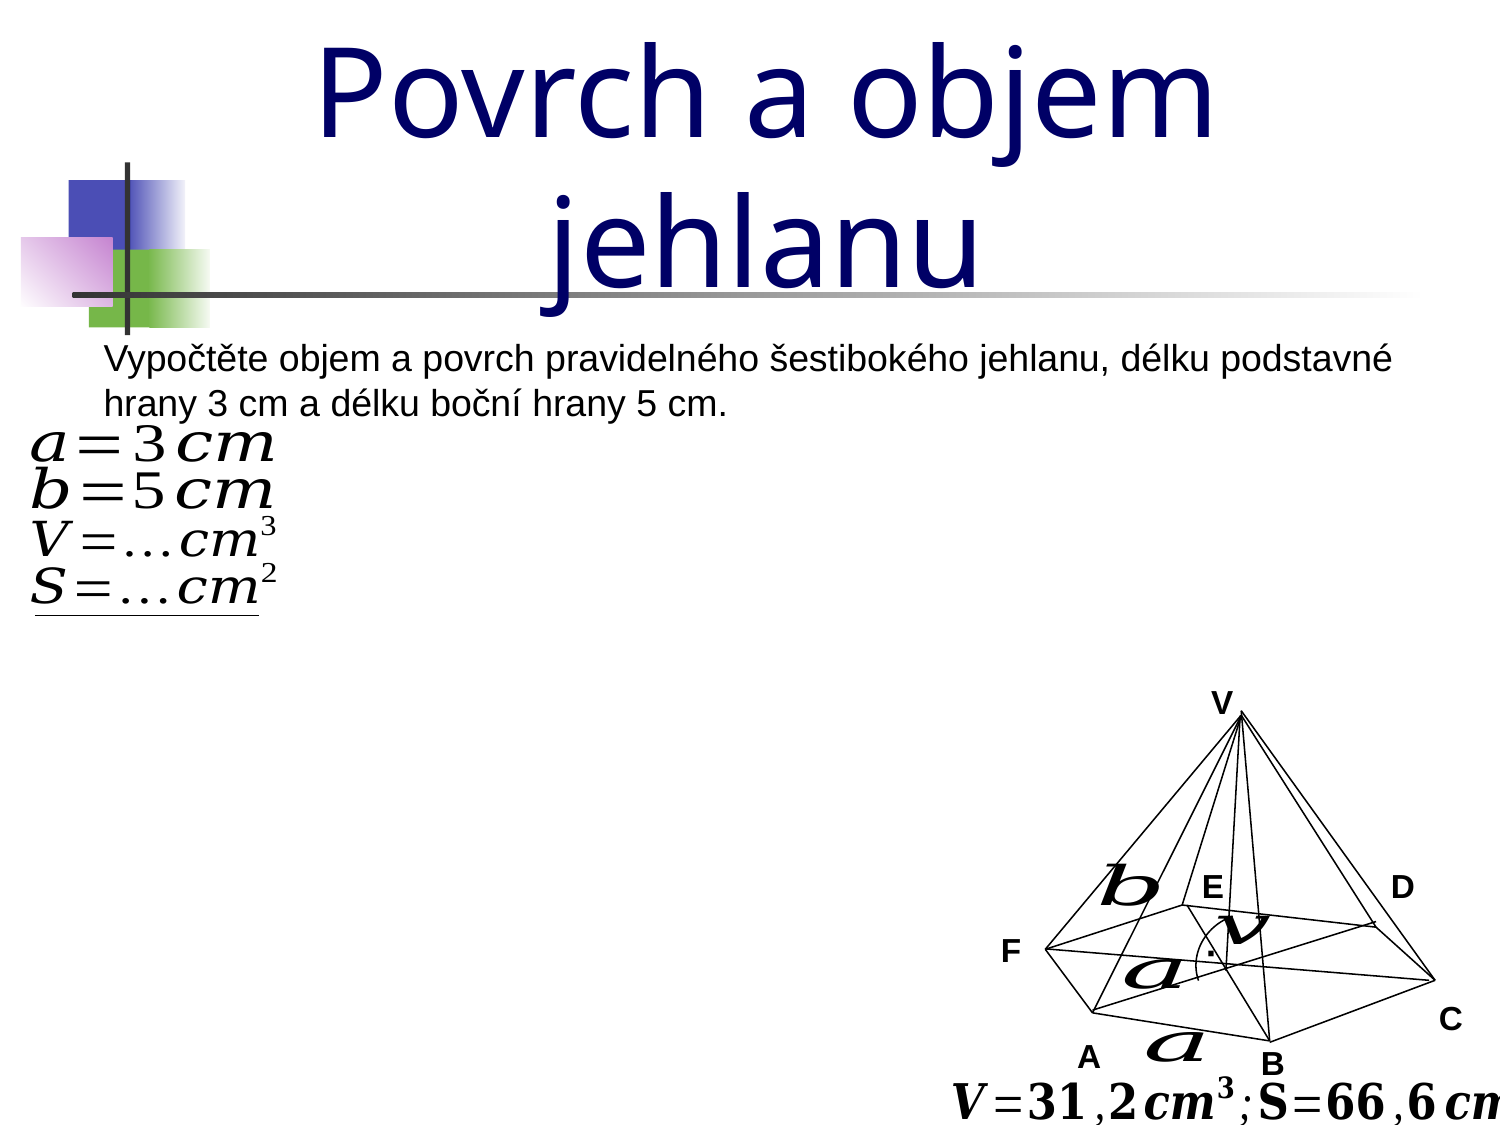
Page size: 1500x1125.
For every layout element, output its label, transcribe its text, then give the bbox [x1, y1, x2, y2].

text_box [1045, 714, 1093, 947]
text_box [1092, 1021, 1181, 1042]
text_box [1092, 921, 1377, 1011]
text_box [1240, 710, 1270, 904]
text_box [1276, 990, 1436, 1043]
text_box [1045, 949, 1087, 981]
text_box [1272, 710, 1436, 981]
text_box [1045, 987, 1086, 1014]
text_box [1382, 949, 1430, 981]
text_box C [1440, 989, 1484, 1045]
text_box F [986, 921, 1038, 977]
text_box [1225, 715, 1241, 971]
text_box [1186, 904, 1220, 919]
text_box Povrch a objem jehlanu [88, 42, 1444, 283]
text_box V [1196, 673, 1256, 712]
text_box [1246, 904, 1270, 919]
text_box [1186, 1018, 1270, 1042]
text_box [1092, 715, 1224, 920]
text_box Vypočtěte objem a povrch pravidelného šestibokého jehlanu, délku podstavné hrany 3 cm a délku boční hrany 5 cm. [88, 326, 1483, 432]
text_box B [1246, 1051, 1306, 1090]
text_box A [1062, 1028, 1122, 1083]
